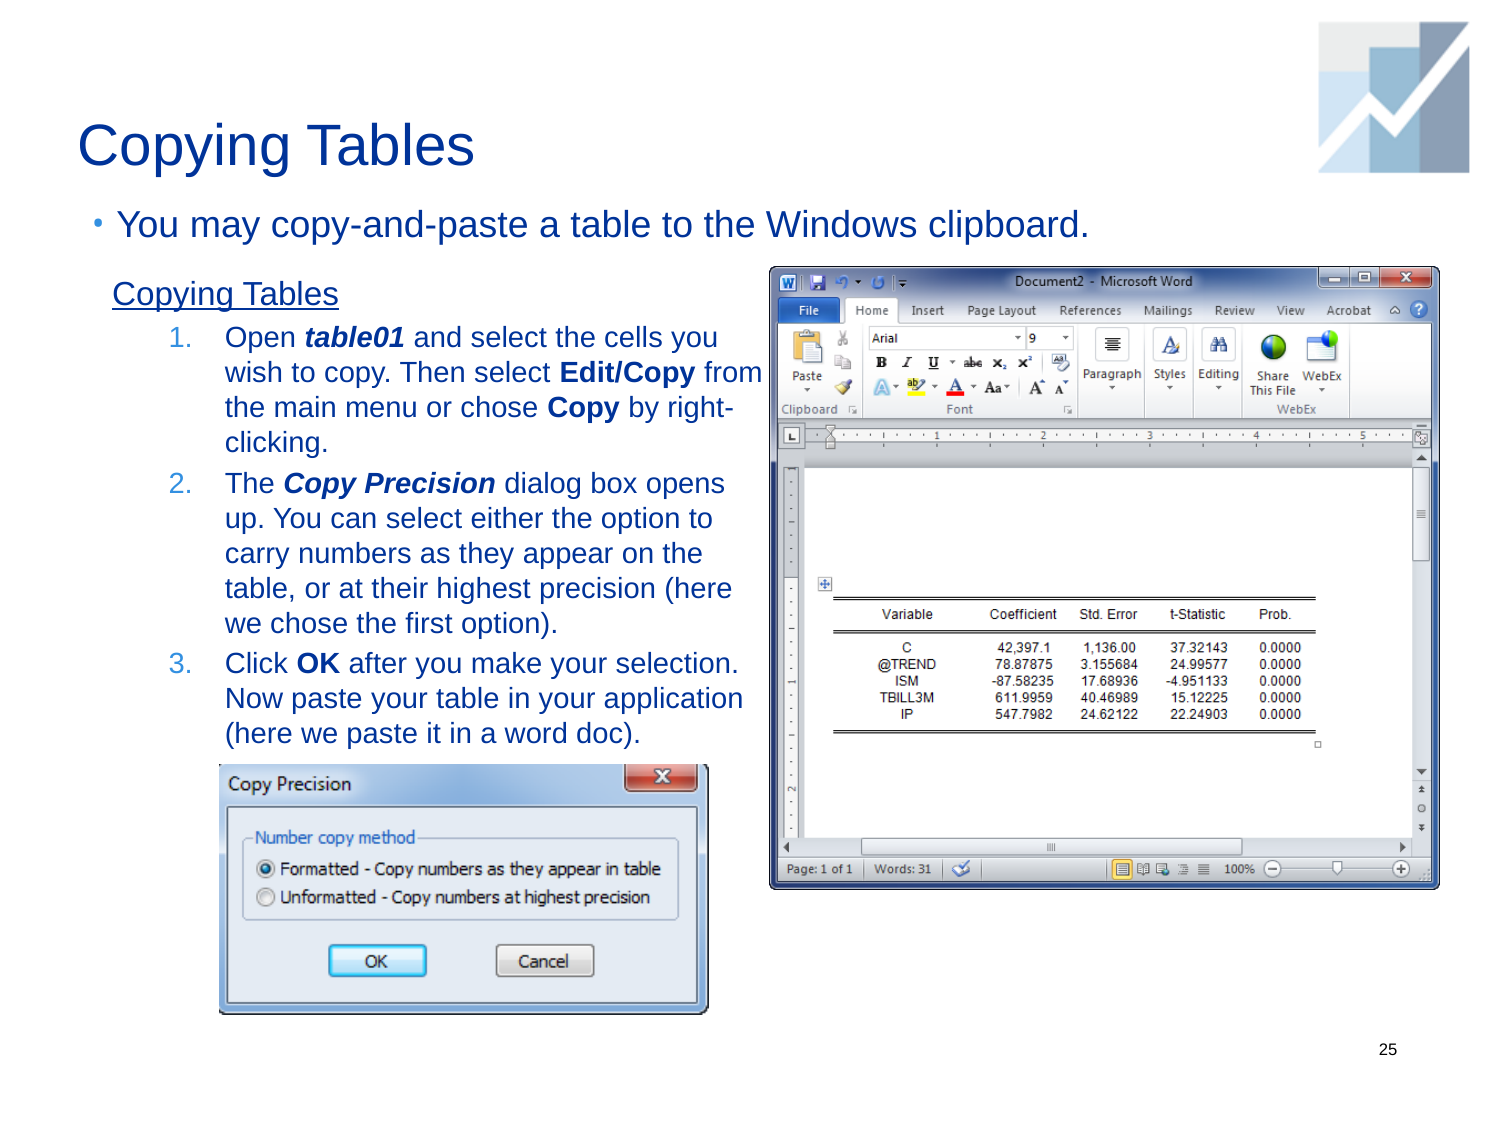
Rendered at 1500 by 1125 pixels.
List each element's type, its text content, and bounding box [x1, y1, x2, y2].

title Copying Tables [62, 0, 1297, 185]
picture [219, 764, 709, 1016]
slide_number 25 [1262, 1015, 1413, 1067]
text_box Copying Tables Open table01 and select the cells you wish to copy. Then select Edit/Copy from the main menu or chose Copy by right-clicking. The Copy Precision dialog box opens up. You can select either the option to carry numbers as they appear on the table, or at their highest precision (here we chose the first option). Click OK after you make your selection. Now paste your table in your application (here we paste it in a word doc). [31, 265, 769, 686]
text_box You may copy-and-paste a table to the Windows clipboard. [73, 192, 1406, 265]
picture [768, 266, 1441, 891]
picture [1300, 11, 1479, 181]
